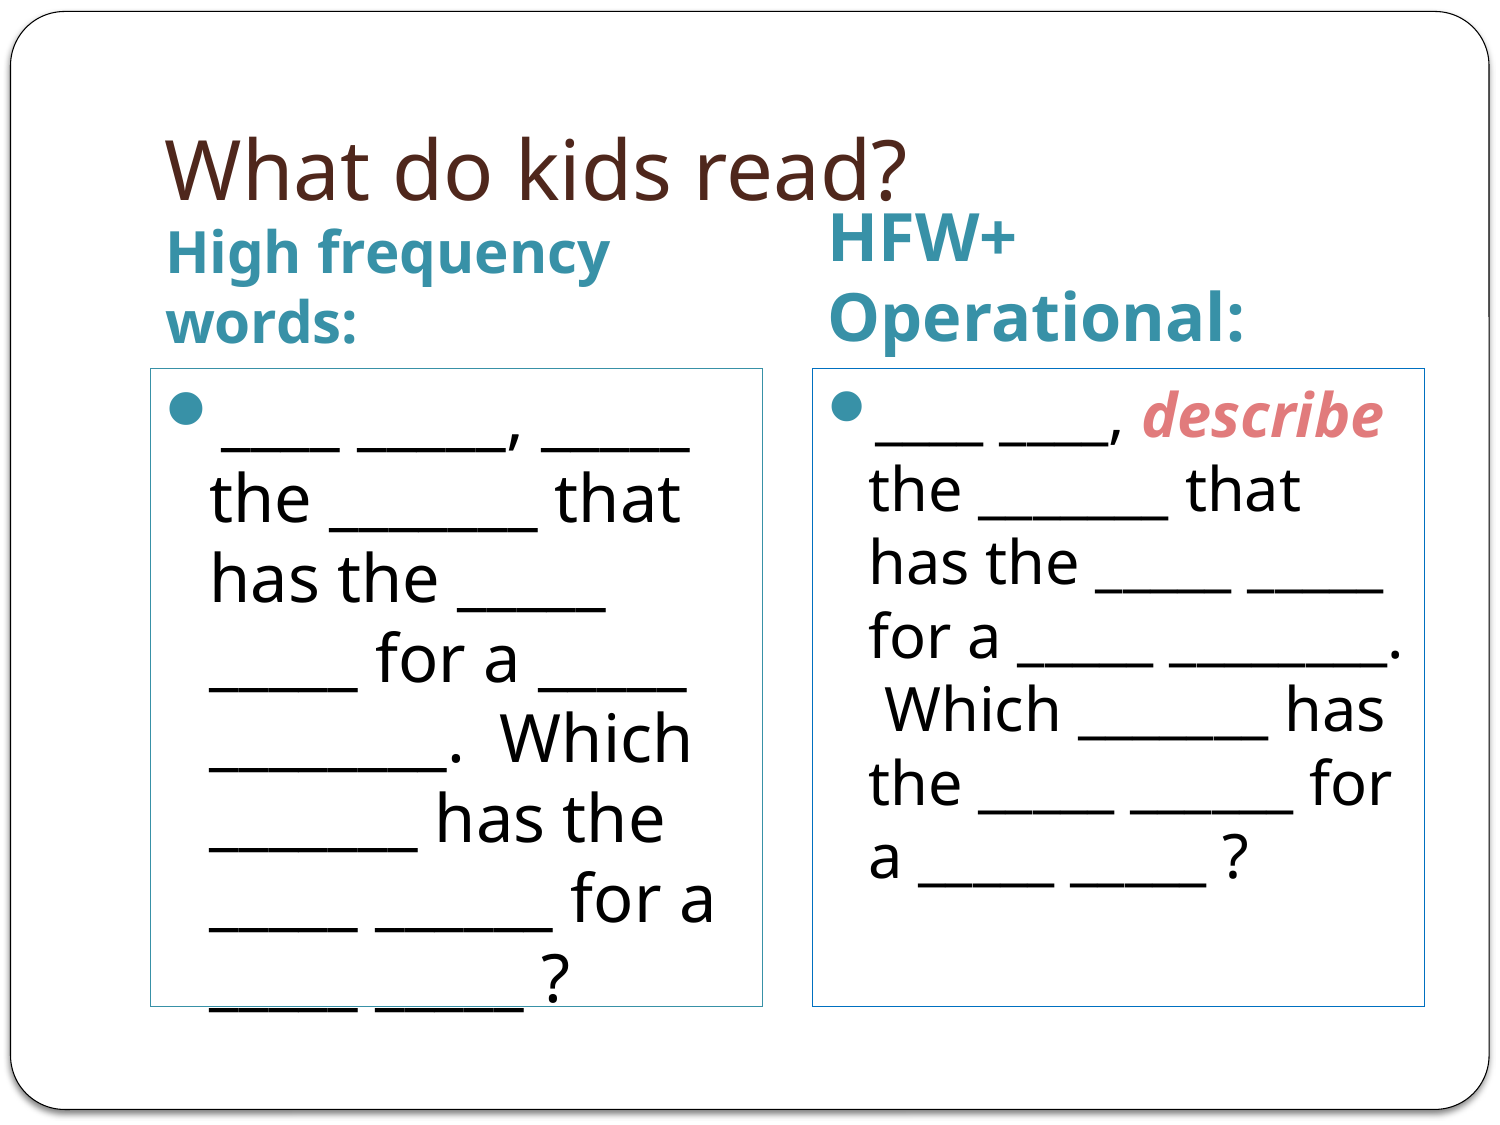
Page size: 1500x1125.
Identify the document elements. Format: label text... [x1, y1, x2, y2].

list ____ _____, _____ the _______ that has the _____ _____ for a _____ ________. Which _______ has the _____ ______ for a _____ _____ ? [150, 368, 763, 1007]
list HFW+ Operational: [811, 236, 1426, 364]
list ____ ____, describe the _______ that has the _____ _____ for a _____ ________. Which _______ has the _____ ______ for a _____ _____ ? [812, 368, 1425, 1007]
title What do kids read? [150, 44, 1425, 233]
list High frequency words: [149, 236, 763, 364]
